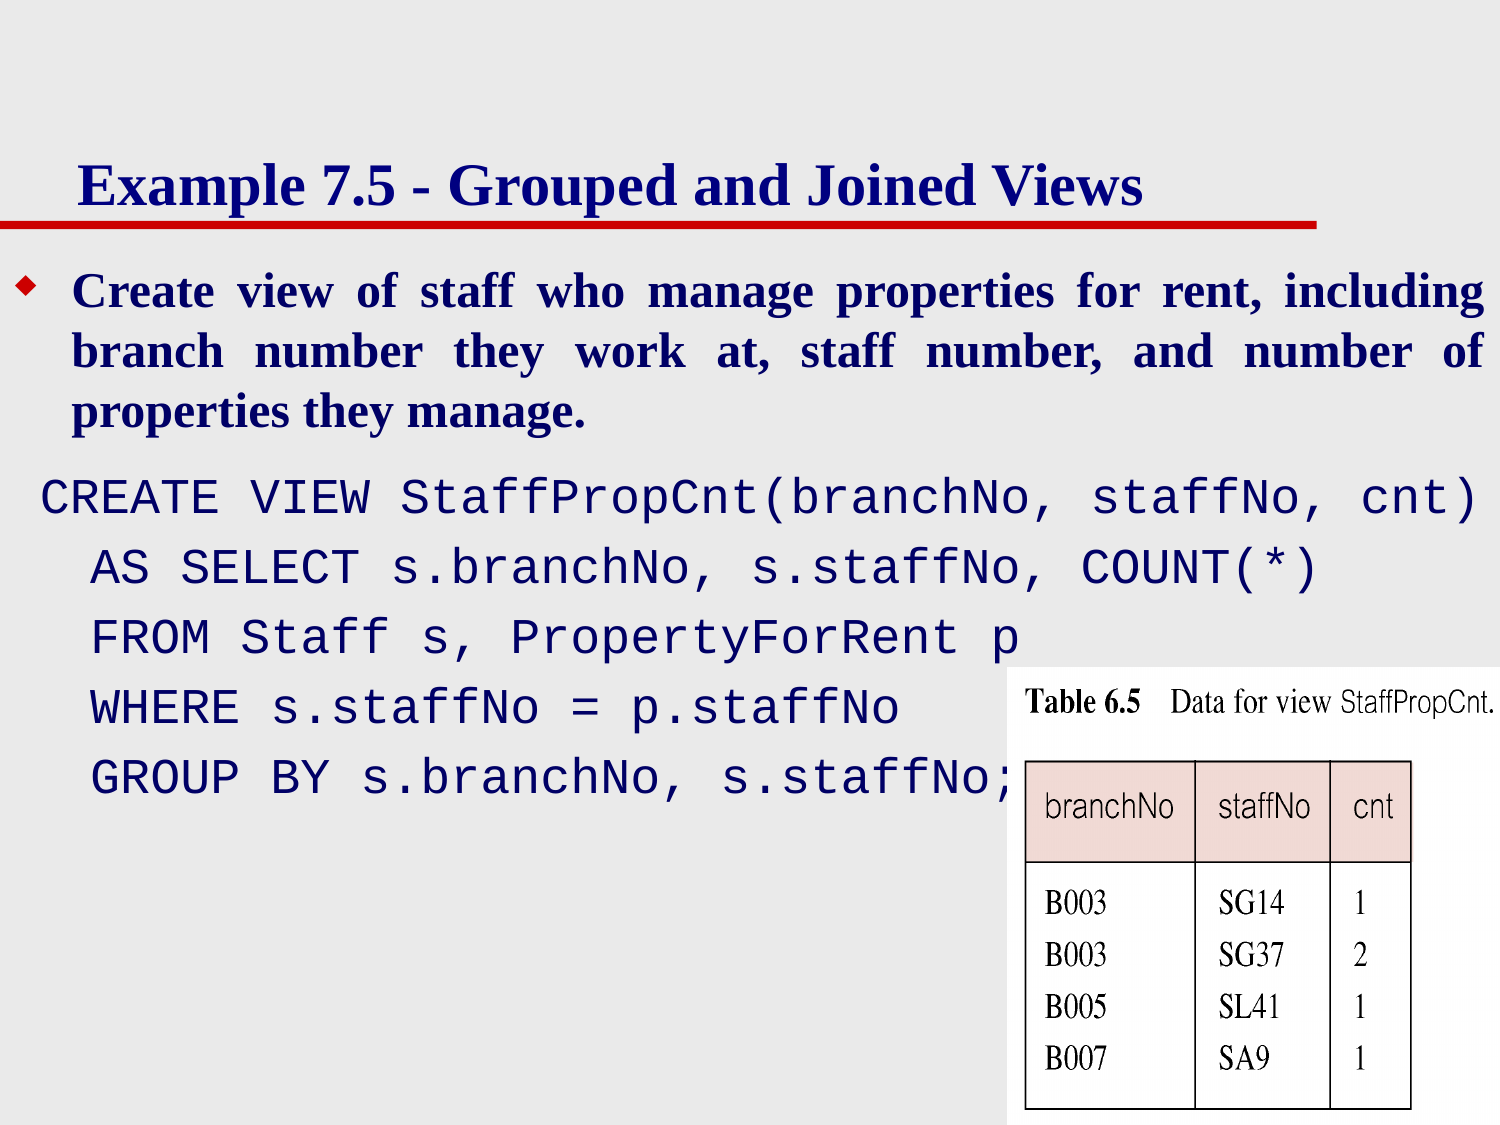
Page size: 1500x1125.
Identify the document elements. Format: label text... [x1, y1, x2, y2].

list Create view of staff who manage properties for rent, including branch number they work at, staff number, and number of properties they manage. CREATE VIEW StaffPropCnt(branchNo, staffNo, cnt) AS SELECT s.branchNo, s.staffNo, COUNT(*) FROM Staff s, PropertyForRent p WHERE s.staffNo = p.staffNo GROUP BY s.branchNo, s.staffNo; [0, 250, 1500, 988]
title Example 7.5 - Grouped and Joined Views [62, 43, 1338, 226]
picture [1007, 667, 1500, 1125]
